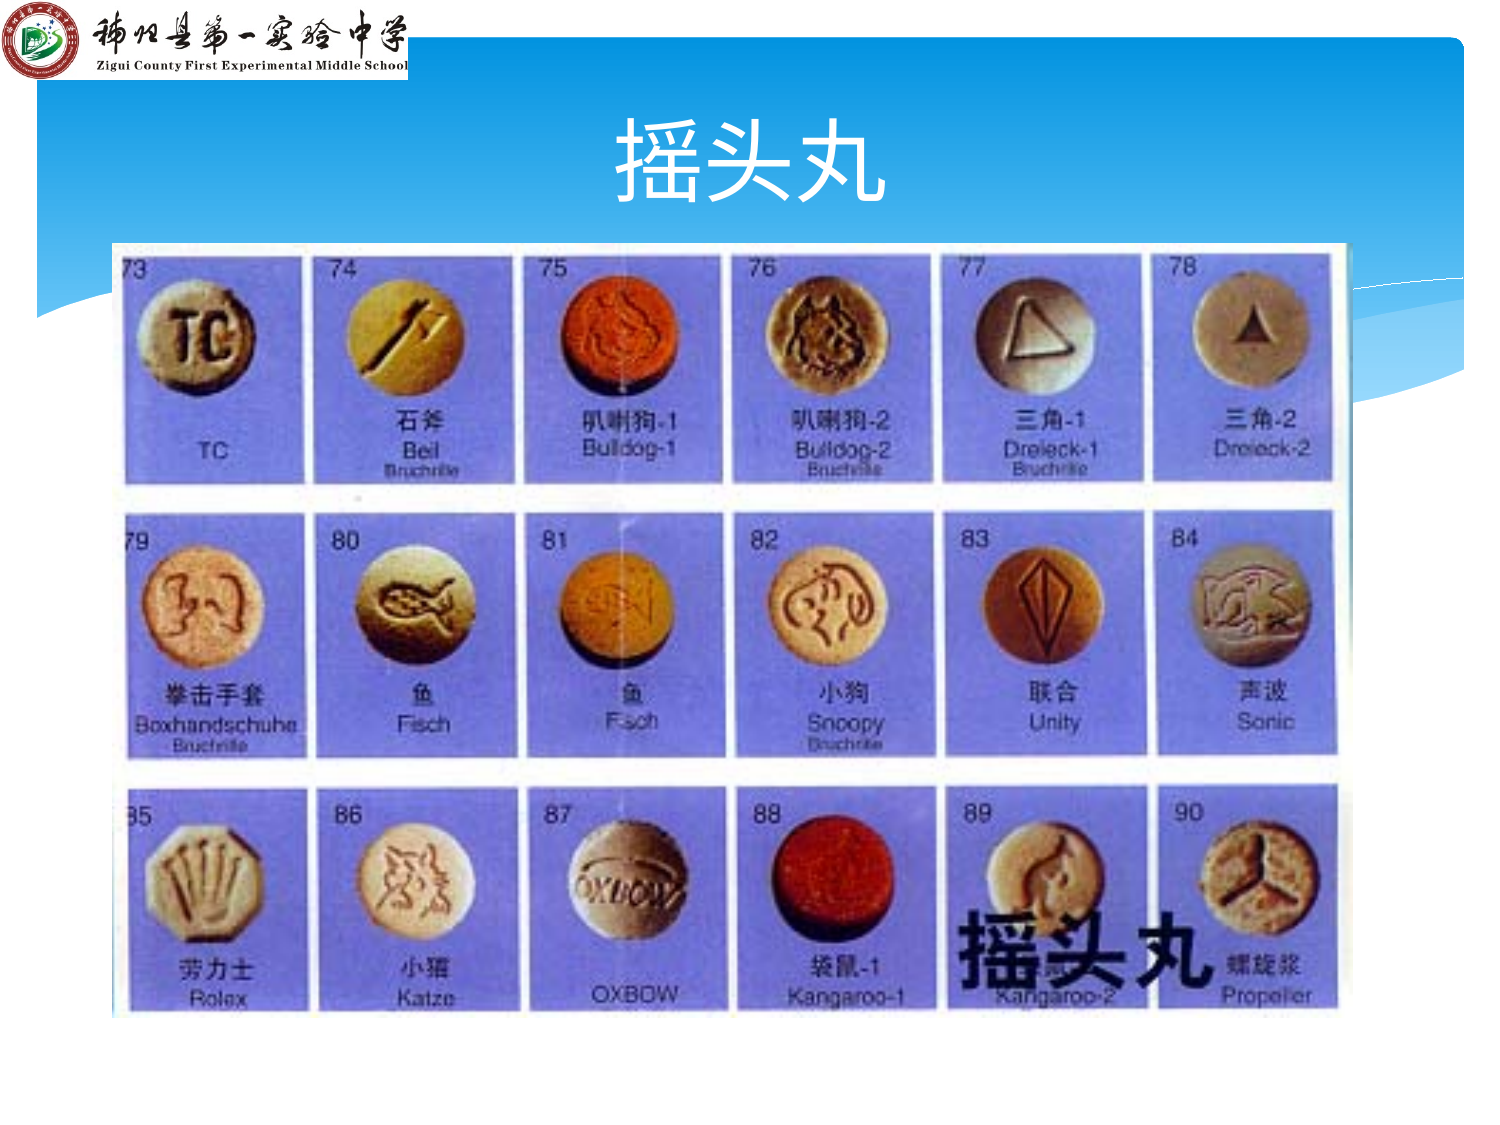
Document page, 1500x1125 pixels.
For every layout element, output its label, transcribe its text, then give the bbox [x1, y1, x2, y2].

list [111, 243, 1353, 1018]
picture [0, 0, 408, 81]
title 摇头丸 [75, 55, 1425, 261]
